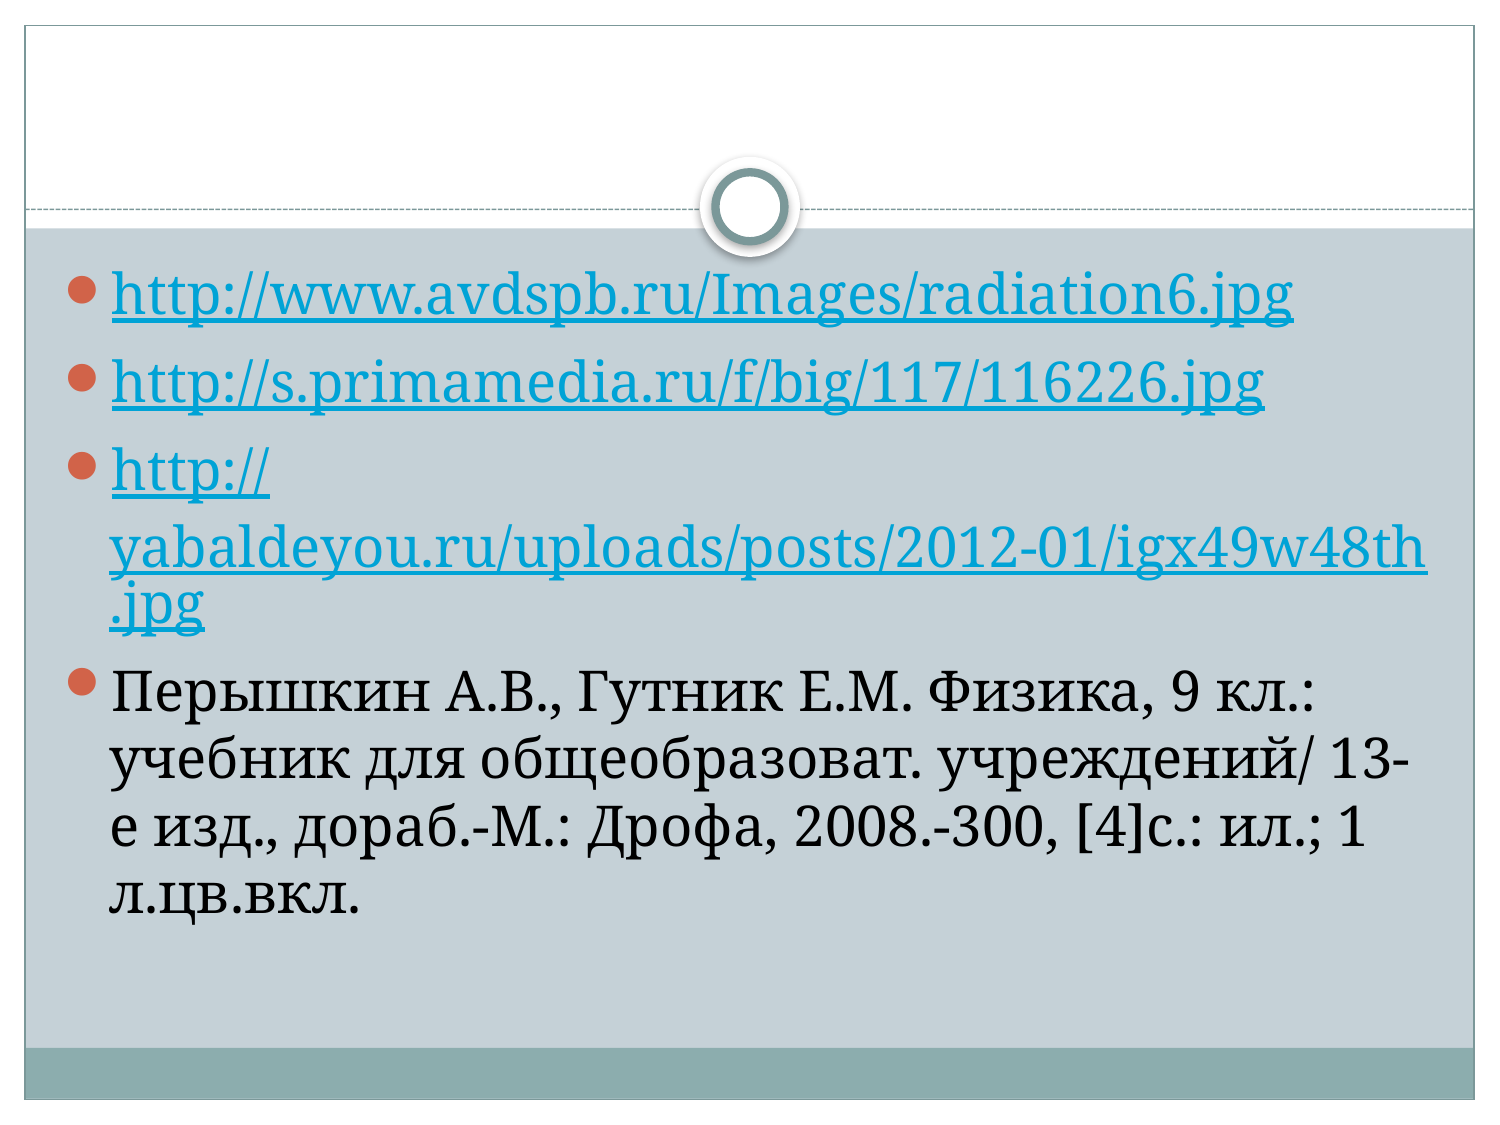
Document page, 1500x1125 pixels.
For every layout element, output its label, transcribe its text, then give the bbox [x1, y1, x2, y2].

list http://www.avdspb.ru/Images/radiation6.jpg http://s.primamedia.ru/f/big/117/116226.jpg http://yabaldeyou.ru/uploads/posts/2012-01/igx49w48th.jpg Перышкин А.В., Гутник Е.М. Физика, 9 кл.: учебник для общеобразоват. учреждений/ 13-е изд., дораб.-М.: Дрофа, 2008.-300, [4]с.: ил.; 1 л.цв.вкл. [49, 250, 1445, 1001]
